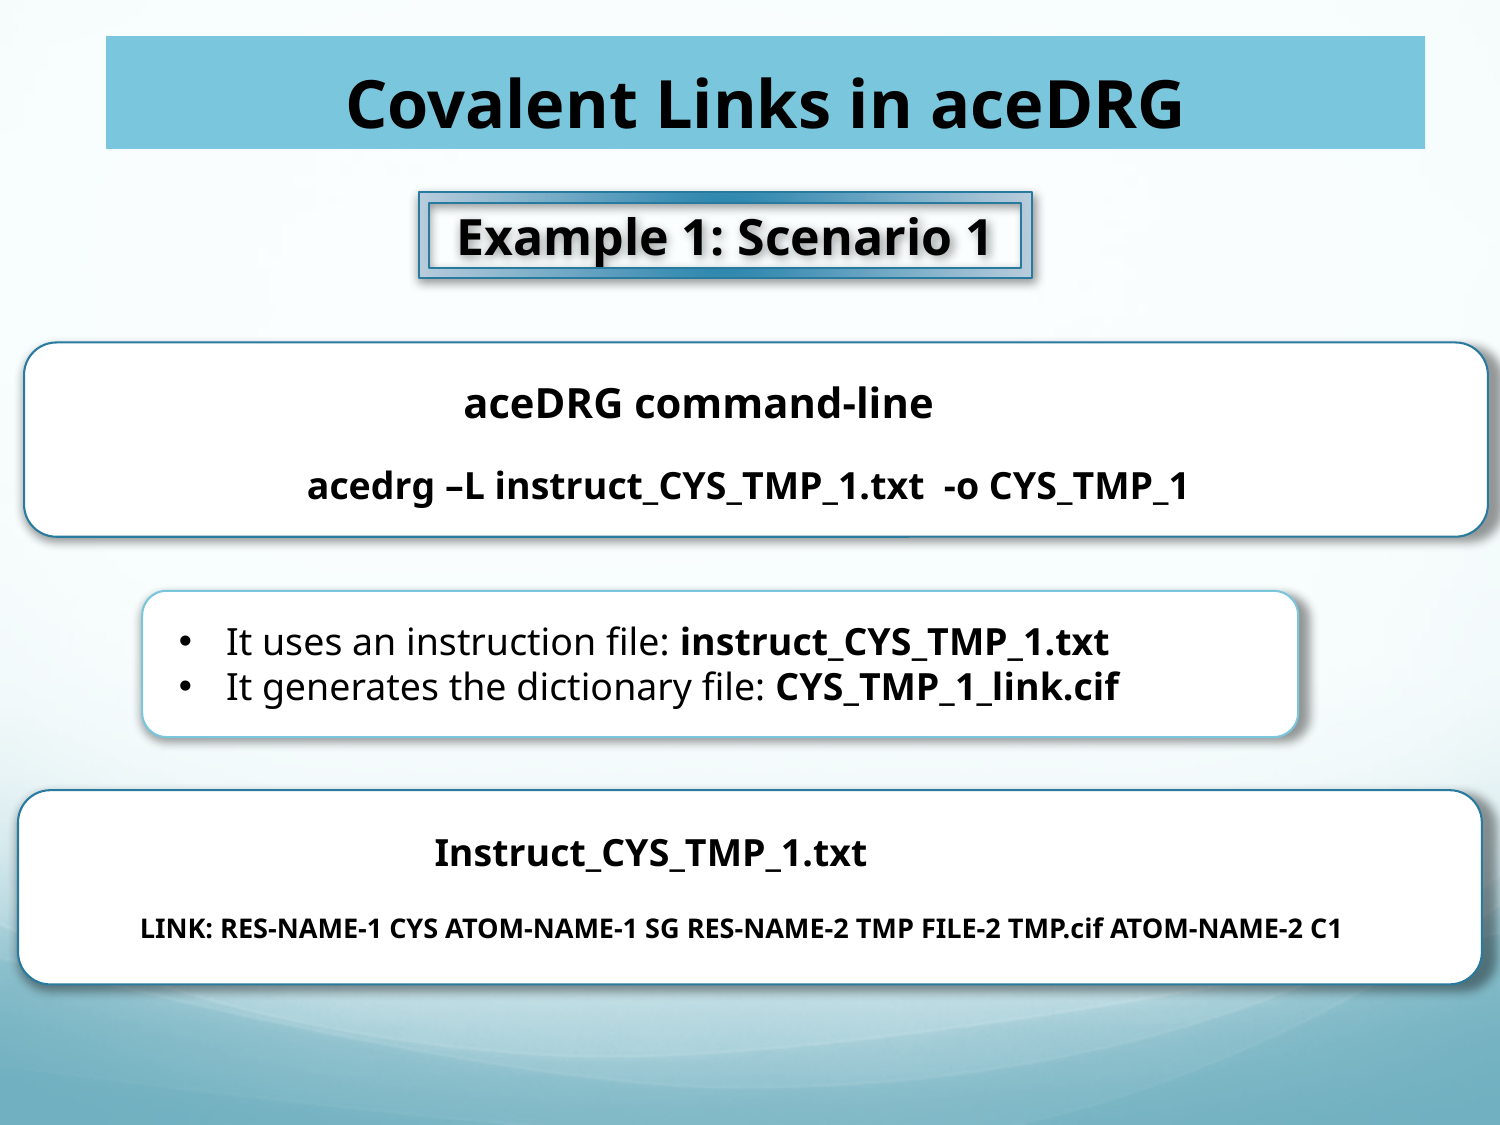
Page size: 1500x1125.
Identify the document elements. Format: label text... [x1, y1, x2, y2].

text_box Instruct_CYS_TMP_1.txt [352, 821, 960, 881]
text_box [141, 589, 1300, 739]
text_box [16, 789, 1483, 986]
text_box It uses an instruction file: instruct_CYS_TMP_1.txt It generates the dictionary file: CYS_TMP_1_link.cif [164, 610, 1299, 716]
text_box Example 1: Scenario 1 [418, 191, 1033, 279]
text_box Covalent Links in aceDRG [106, 36, 1426, 149]
text_box LINK: RES-NAME-1 CYS ATOM-NAME-1 SG RES-NAME-2 TMP FILE-2 TMP.cif ATOM-NAME-2 C1 [82, 904, 1401, 952]
text_box acedrg –L instruct_CYS_TMP_1.txt -o CYS_TMP_1 [82, 454, 1426, 515]
text_box [23, 341, 1489, 538]
text_box aceDRG command-line [404, 369, 1004, 434]
